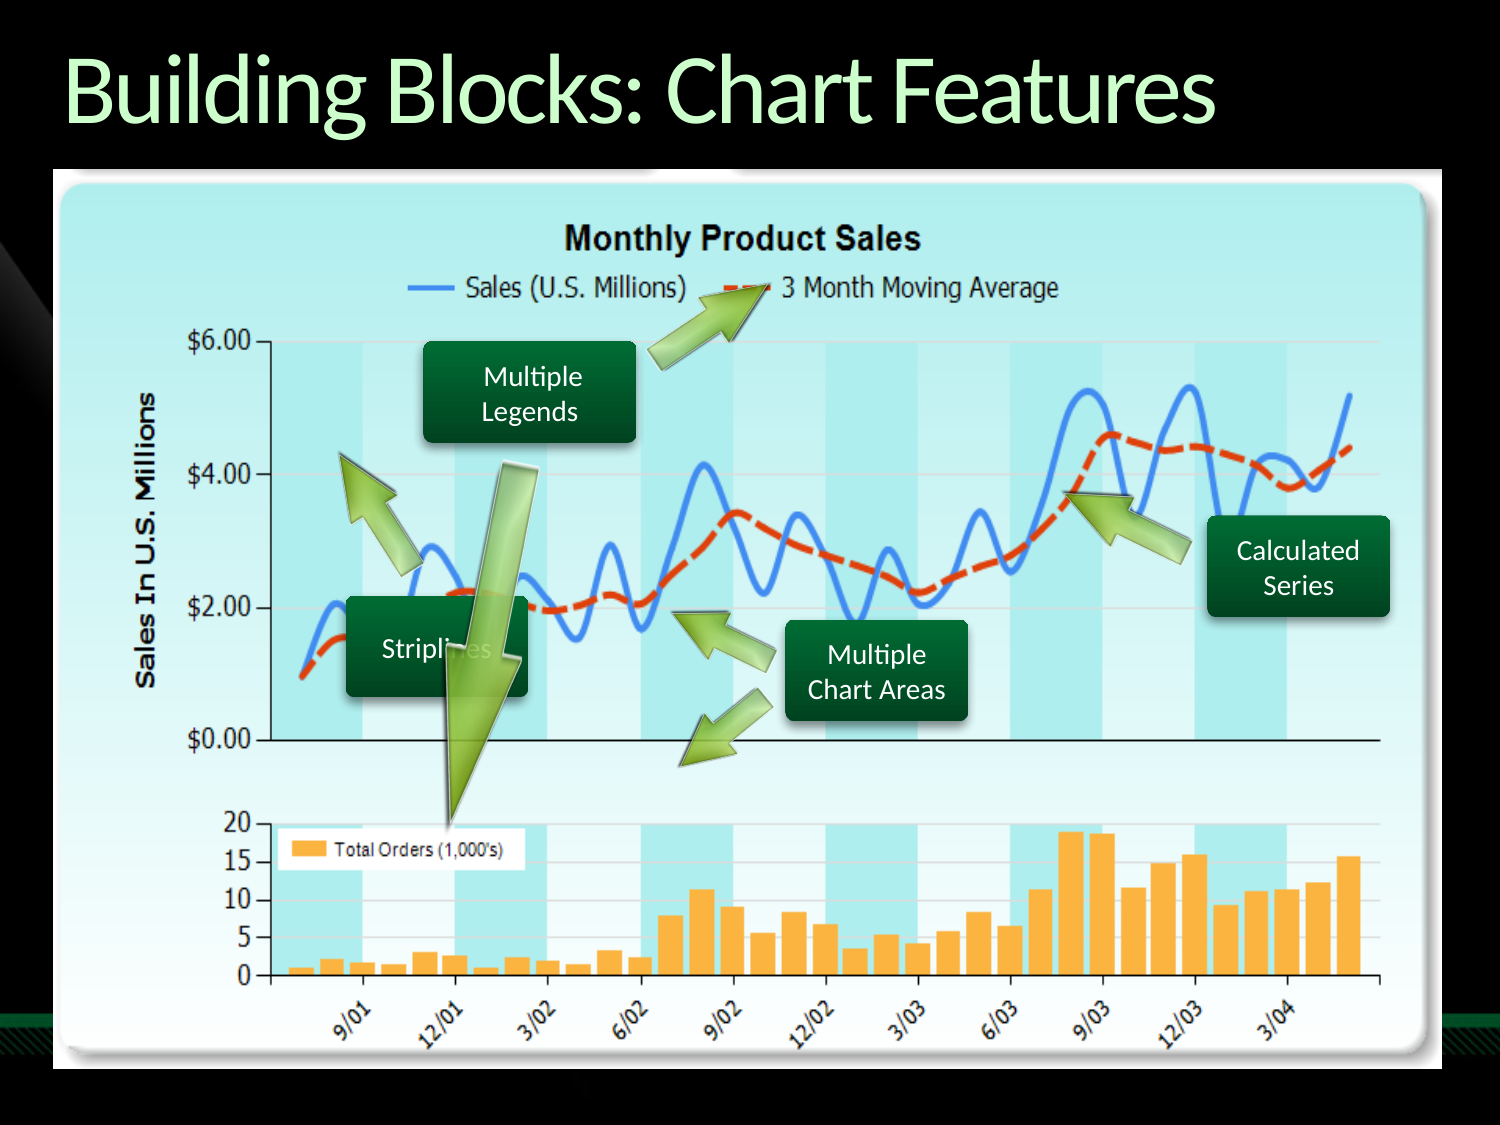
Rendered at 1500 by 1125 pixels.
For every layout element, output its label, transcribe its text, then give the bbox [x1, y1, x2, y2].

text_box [1051, 491, 1391, 618]
picture [0, 0, 1500, 1125]
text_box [423, 292, 786, 843]
title Building Blocks: Chart Features [62, 37, 1438, 147]
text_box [792, 607, 969, 760]
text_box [345, 437, 417, 698]
